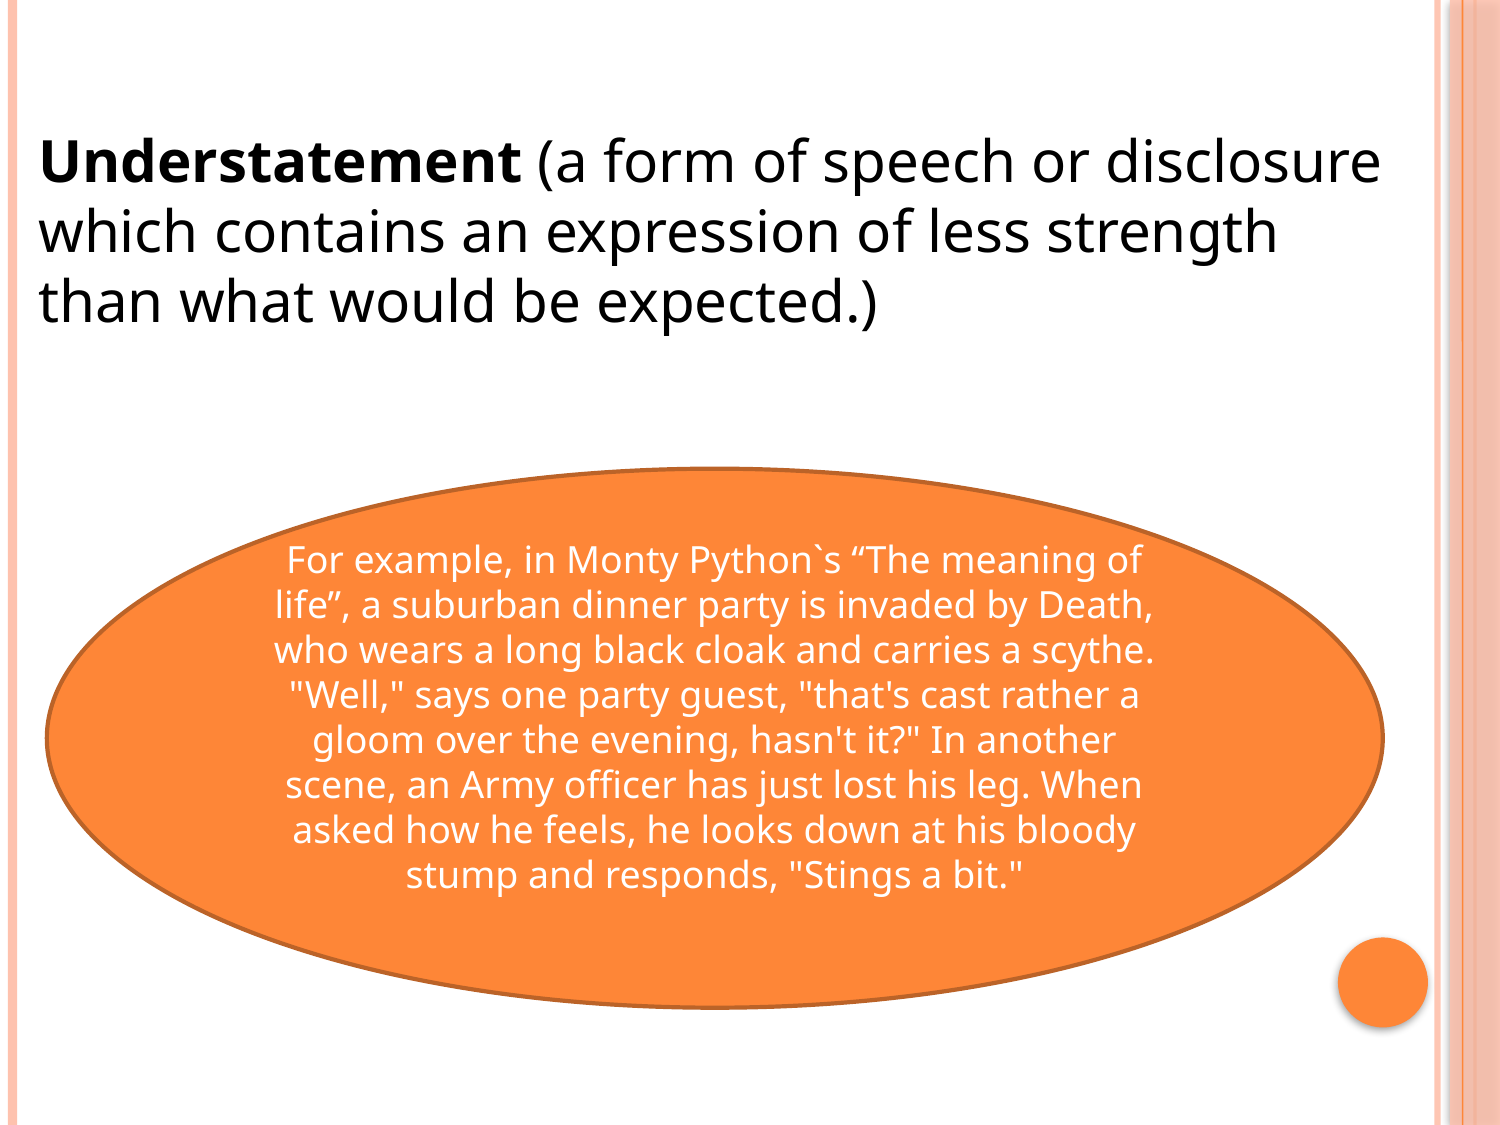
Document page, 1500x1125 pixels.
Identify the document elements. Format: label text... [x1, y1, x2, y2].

text_box For example, in Monty Python`s “The meaning of life”, a suburban dinner party is invaded by Death, who wears a long black cloak and carries a scythe. "Well," says one party guest, "that's cast rather a gloom over the evening, hasn't it?" In another scene, an Army officer has just lost his leg. When asked how he feels, he looks down at his bloody stump and responds, "Stings a bit." [44, 466, 1385, 1010]
text_box Understatement (a form of speech or disclosure which contains an expression of less strength than what would be expected.) [23, 117, 1418, 342]
